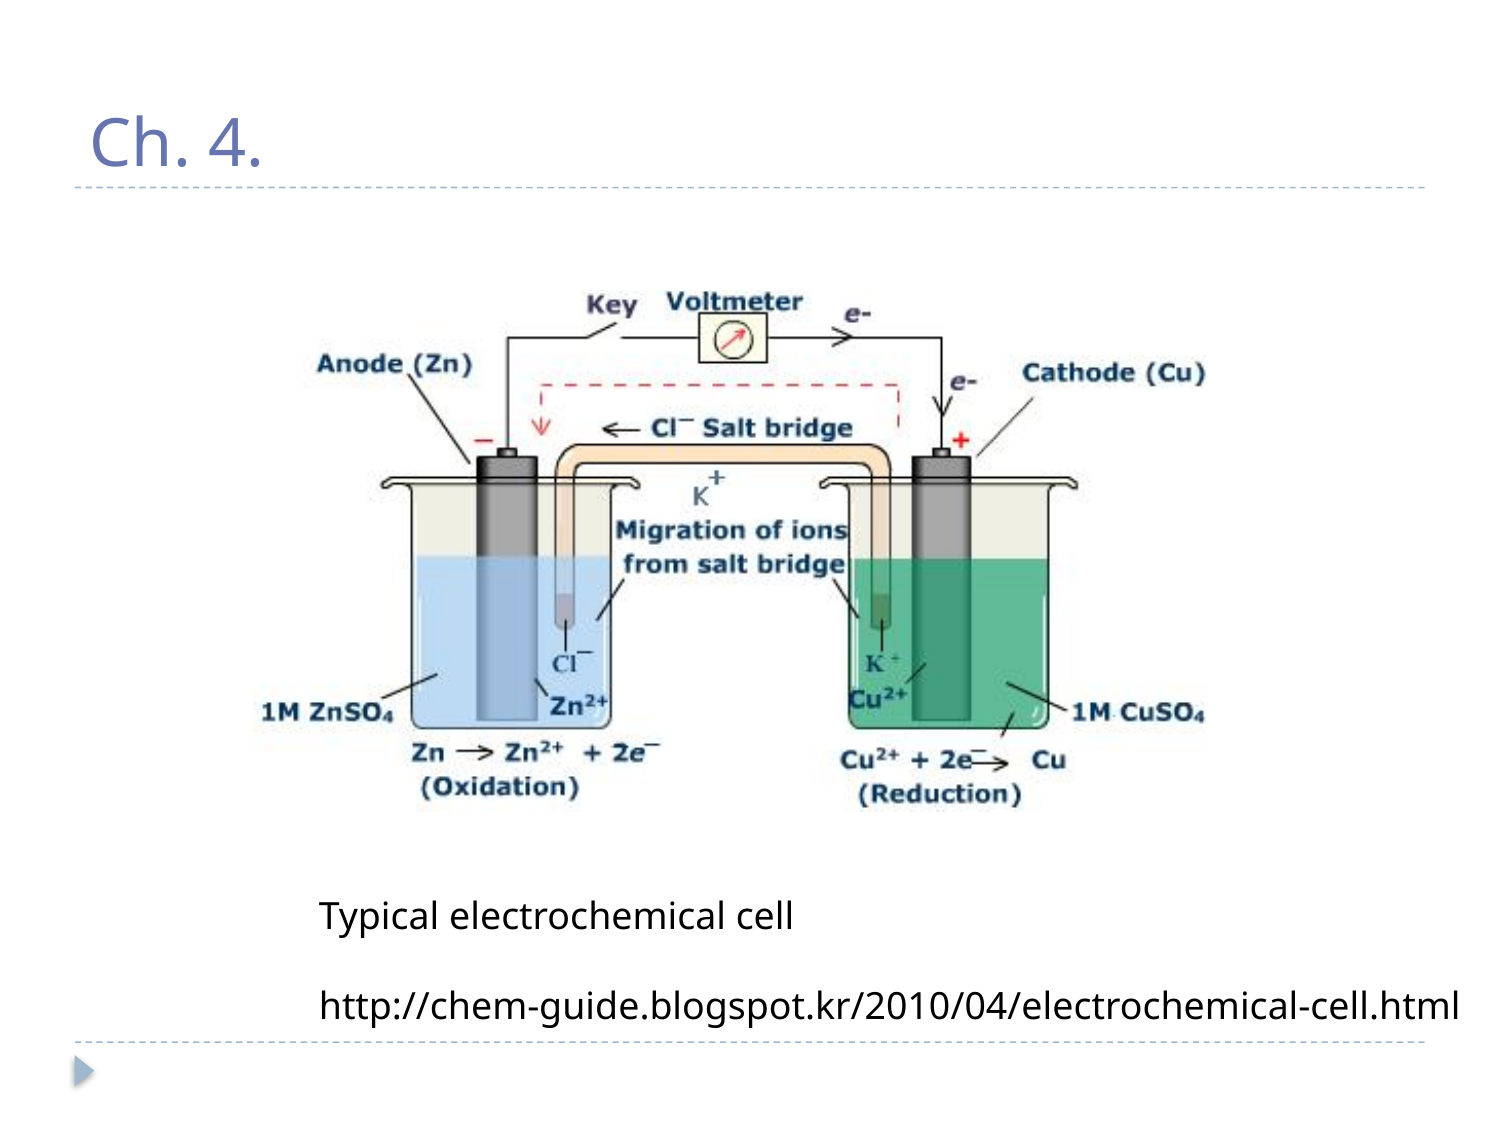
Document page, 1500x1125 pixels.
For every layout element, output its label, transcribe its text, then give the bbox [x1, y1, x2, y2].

text_box Typical electrochemical cell http://chem-guide.blogspot.kr/2010/04/electrochemical-cell.html [303, 884, 1477, 1035]
title Ch. 4. [75, 24, 1425, 188]
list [253, 290, 1209, 813]
